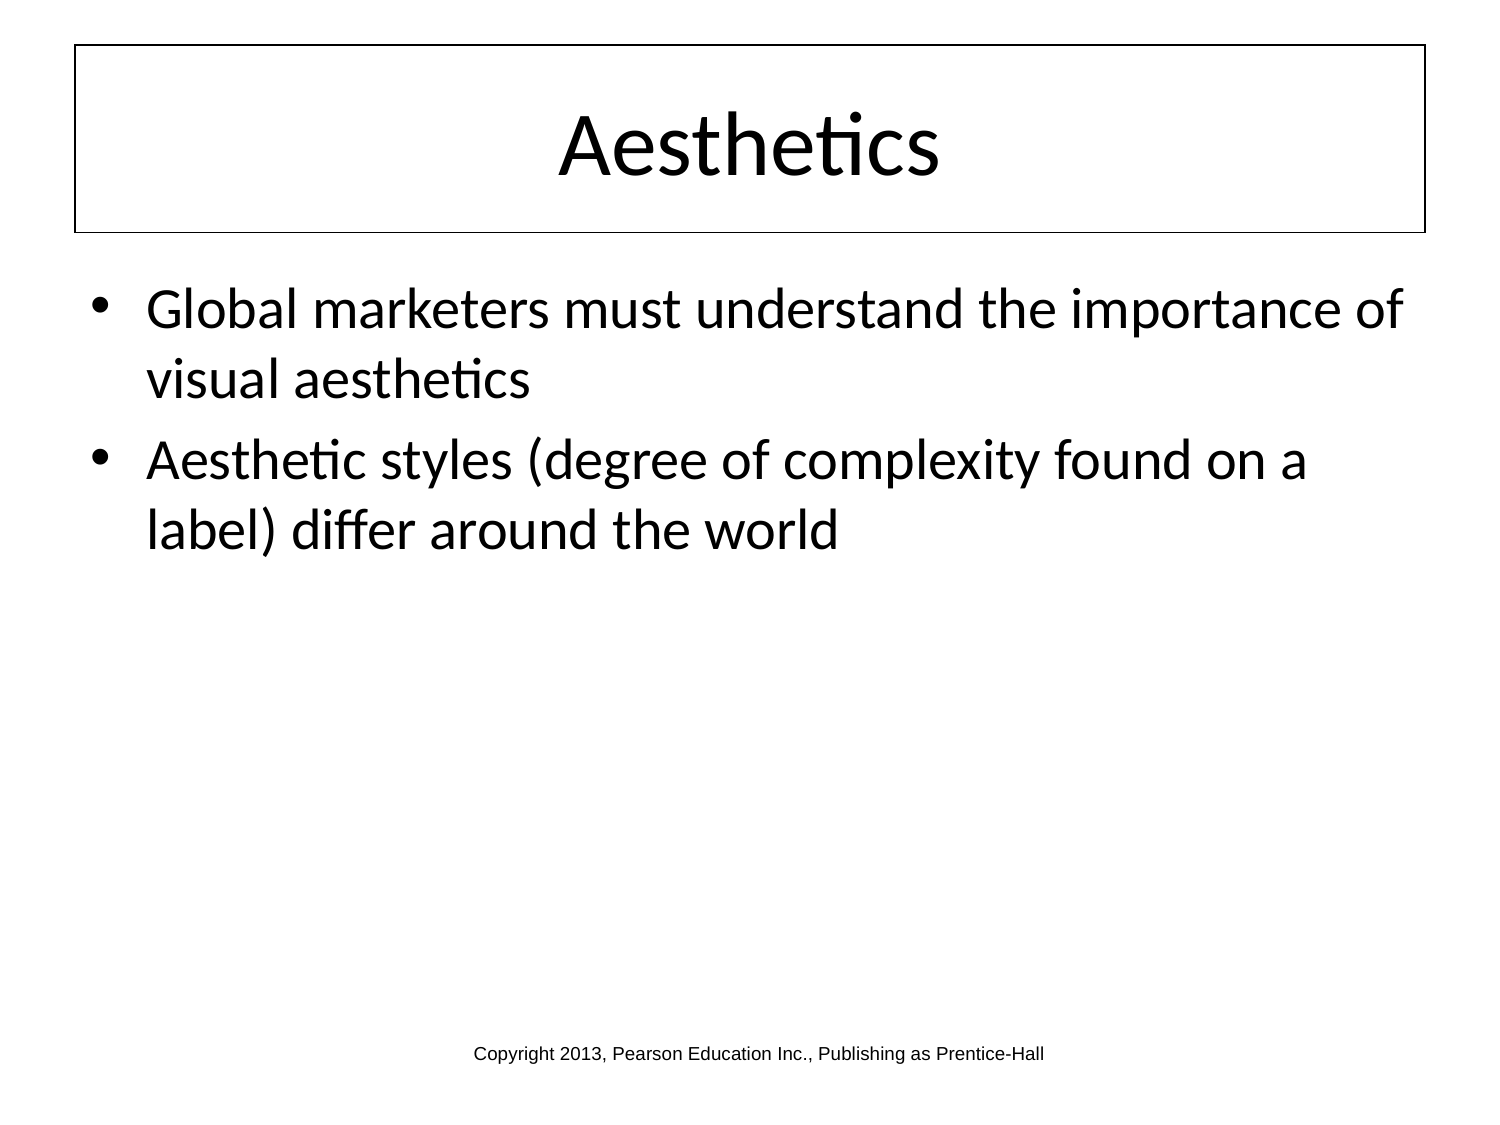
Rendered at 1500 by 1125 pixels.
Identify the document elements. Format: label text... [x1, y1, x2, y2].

title Aesthetics [74, 44, 1426, 233]
text_box Copyright 2013, Pearson Education Inc., Publishing as Prentice-Hall [459, 1033, 1059, 1094]
list Global marketers must understand the importance of visual aesthetics Aesthetic styles (degree of complexity found on a label) differ around the world [74, 262, 1426, 1006]
